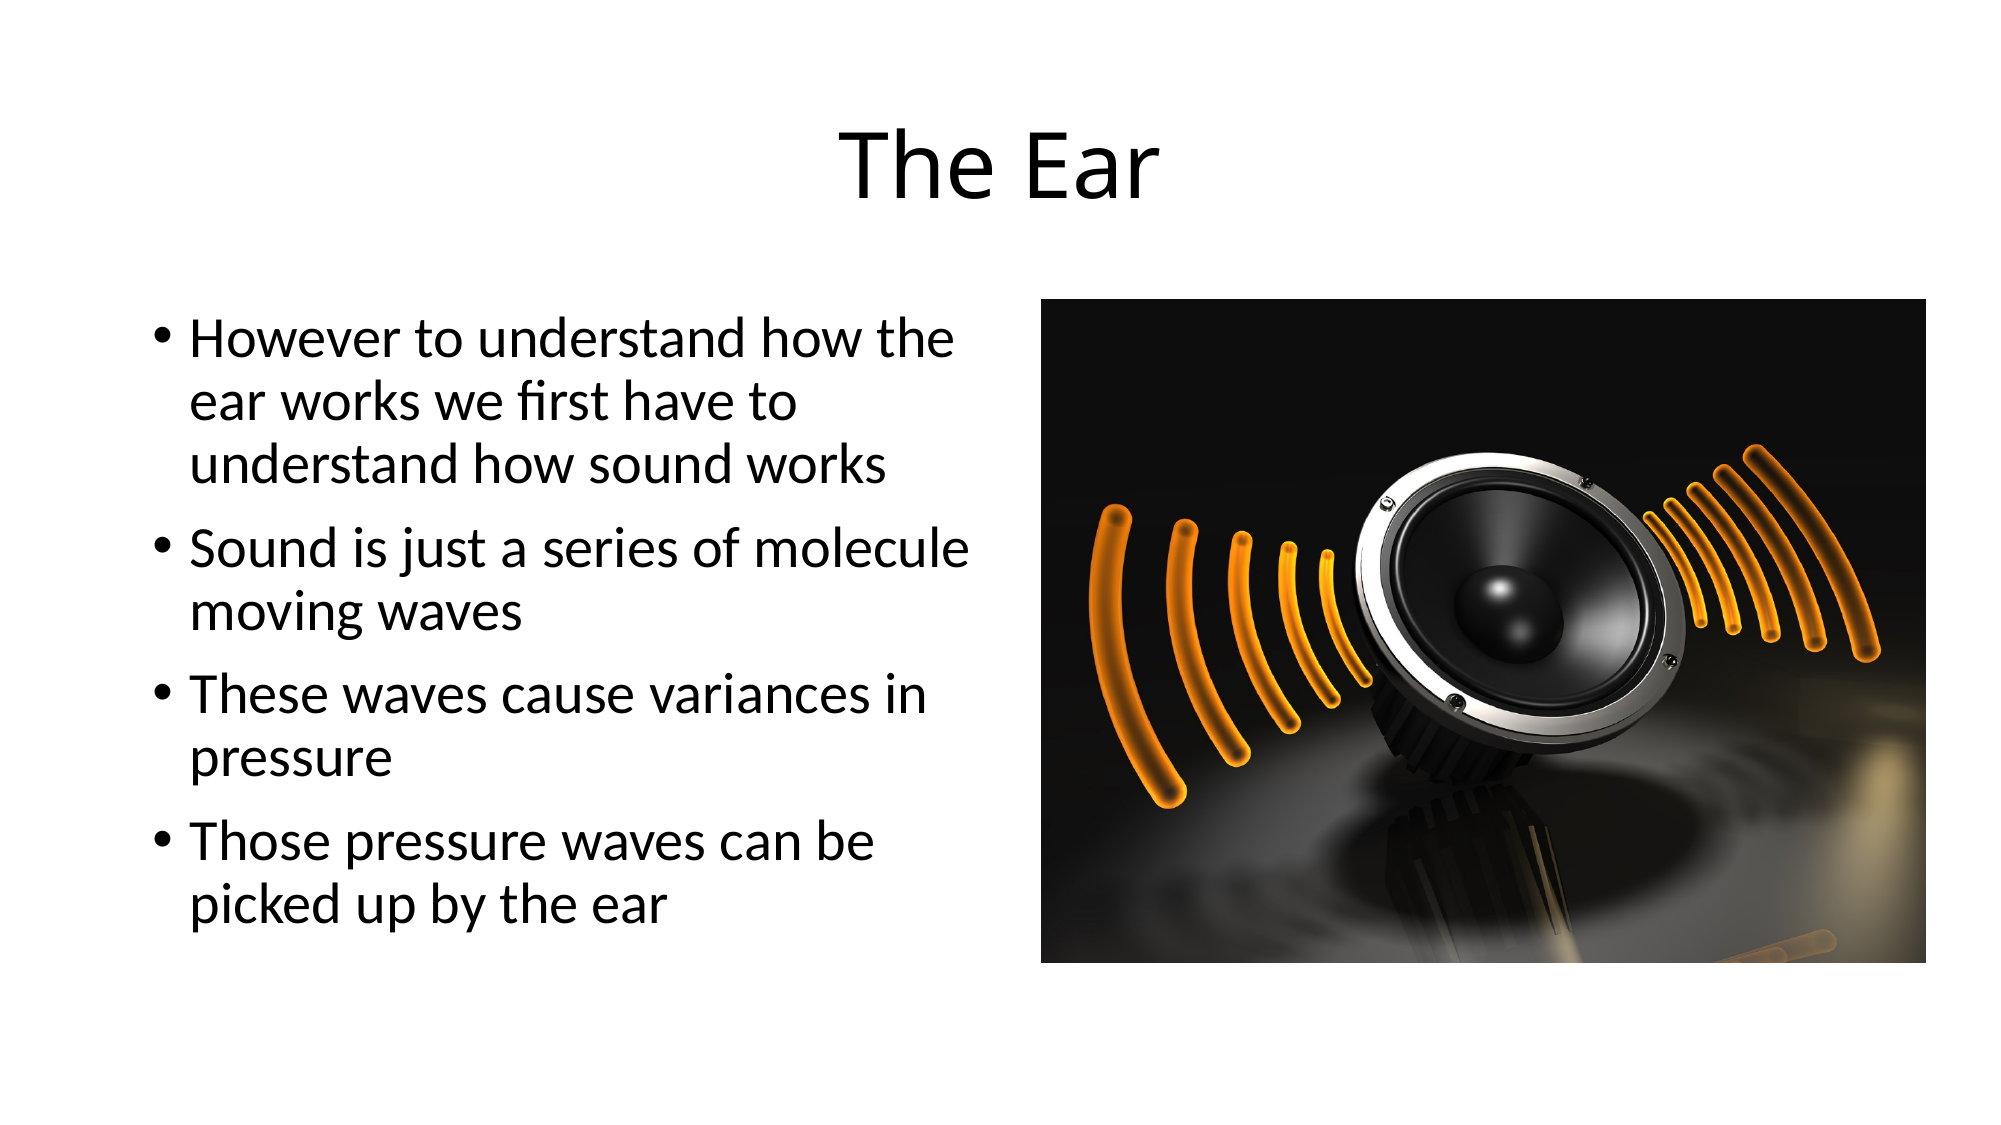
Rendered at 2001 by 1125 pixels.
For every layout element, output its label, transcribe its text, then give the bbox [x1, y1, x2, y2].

picture [1041, 299, 1926, 963]
title The Ear [137, 59, 1863, 278]
list However to understand how the ear works we first have to understand how sound works Sound is just a series of molecule moving waves These waves cause variances in pressure Those pressure waves can be picked up by the ear [137, 299, 988, 1014]
